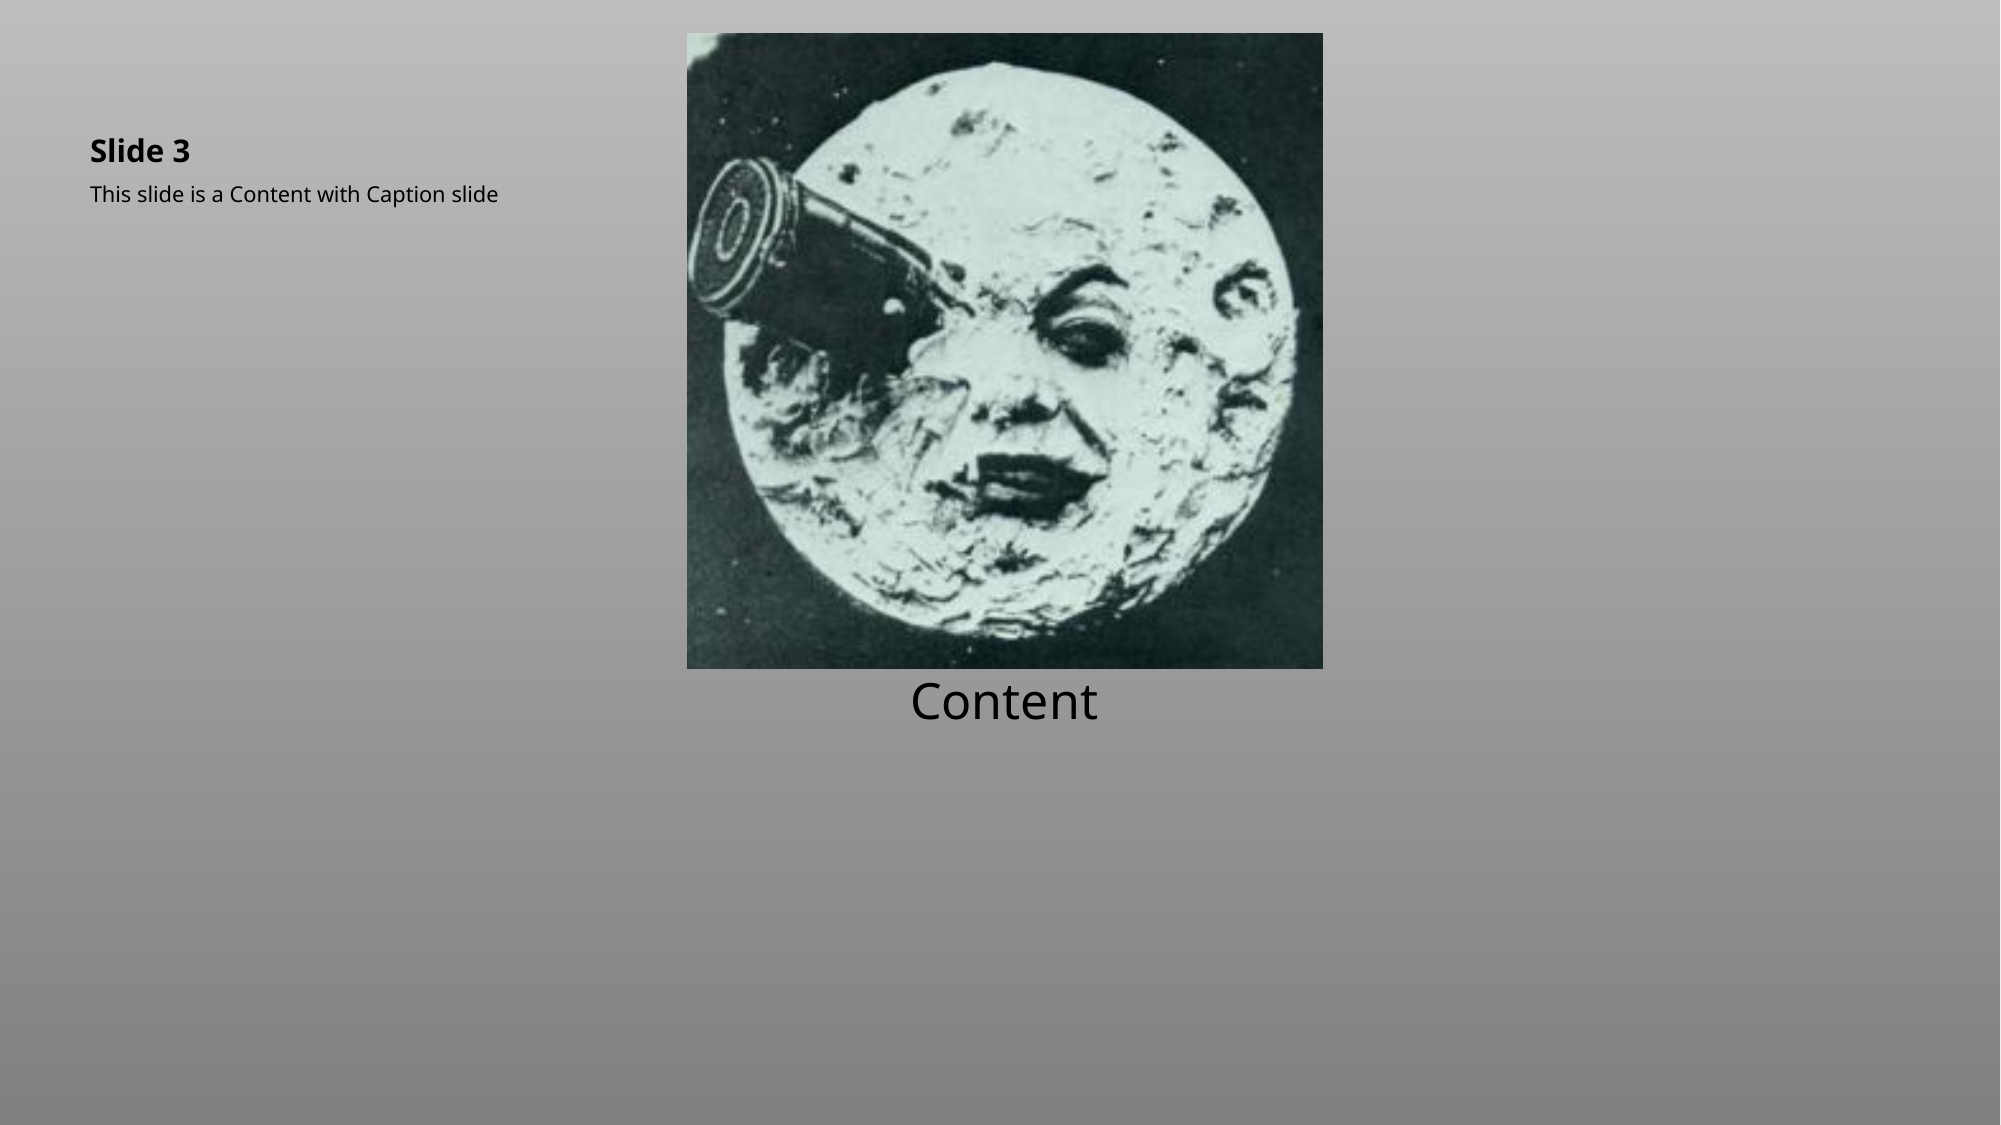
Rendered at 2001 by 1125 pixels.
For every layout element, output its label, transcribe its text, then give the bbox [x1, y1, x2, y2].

list Content [585, 668, 1423, 753]
picture [0, 0, 2001, 1125]
title Slide 3 [75, 33, 569, 176]
list This slide is a Content with Caption slide [75, 176, 569, 754]
